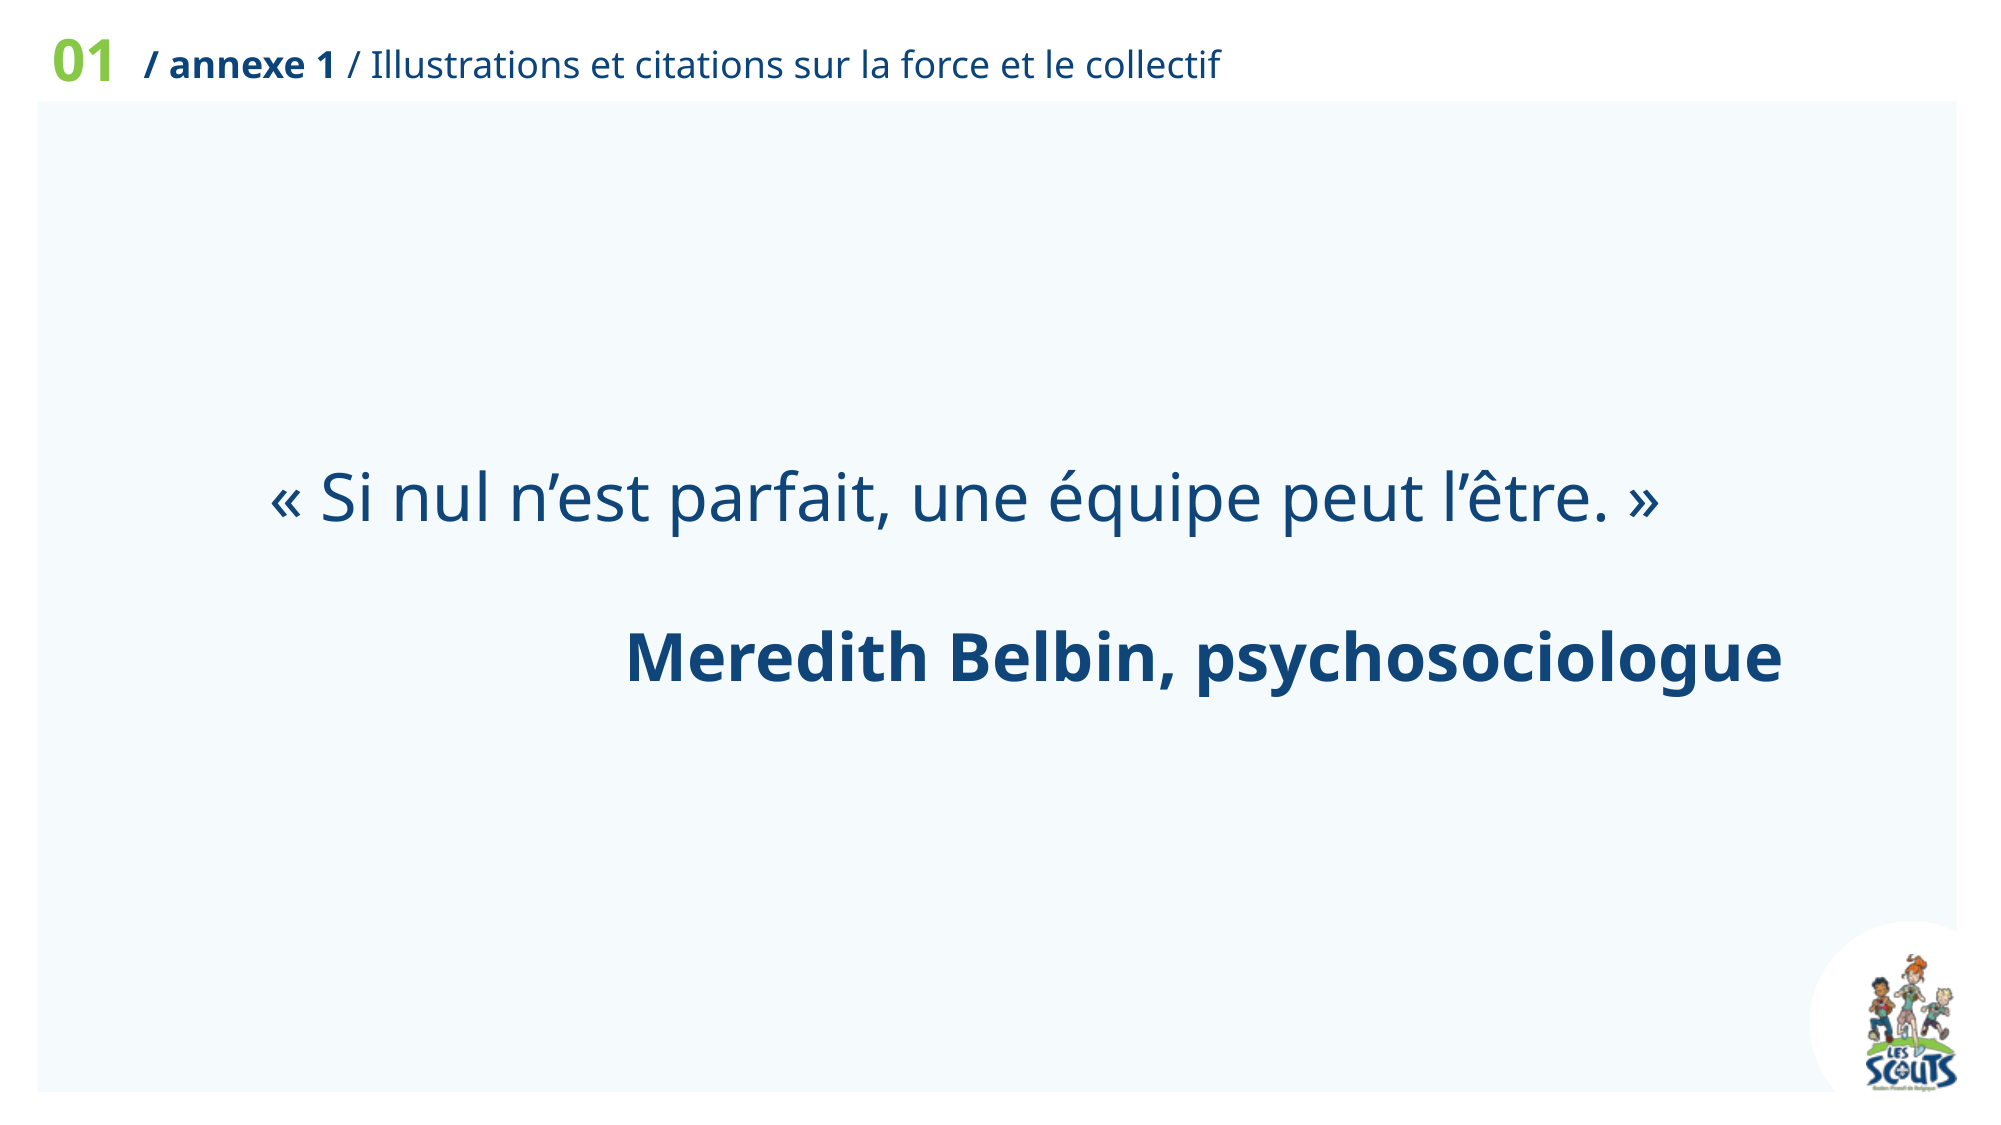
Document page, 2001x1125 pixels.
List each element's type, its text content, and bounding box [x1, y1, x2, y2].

text_box 01 [37, 15, 151, 101]
picture [1866, 954, 1957, 1092]
text_box / annexe 1 / Illustrations et citations sur la force et le collectif [151, 33, 1310, 94]
text_box « Si nul n’est parfait, une équipe peut l’être. » Meredith Belbin, psychosociologue [150, 402, 1800, 747]
